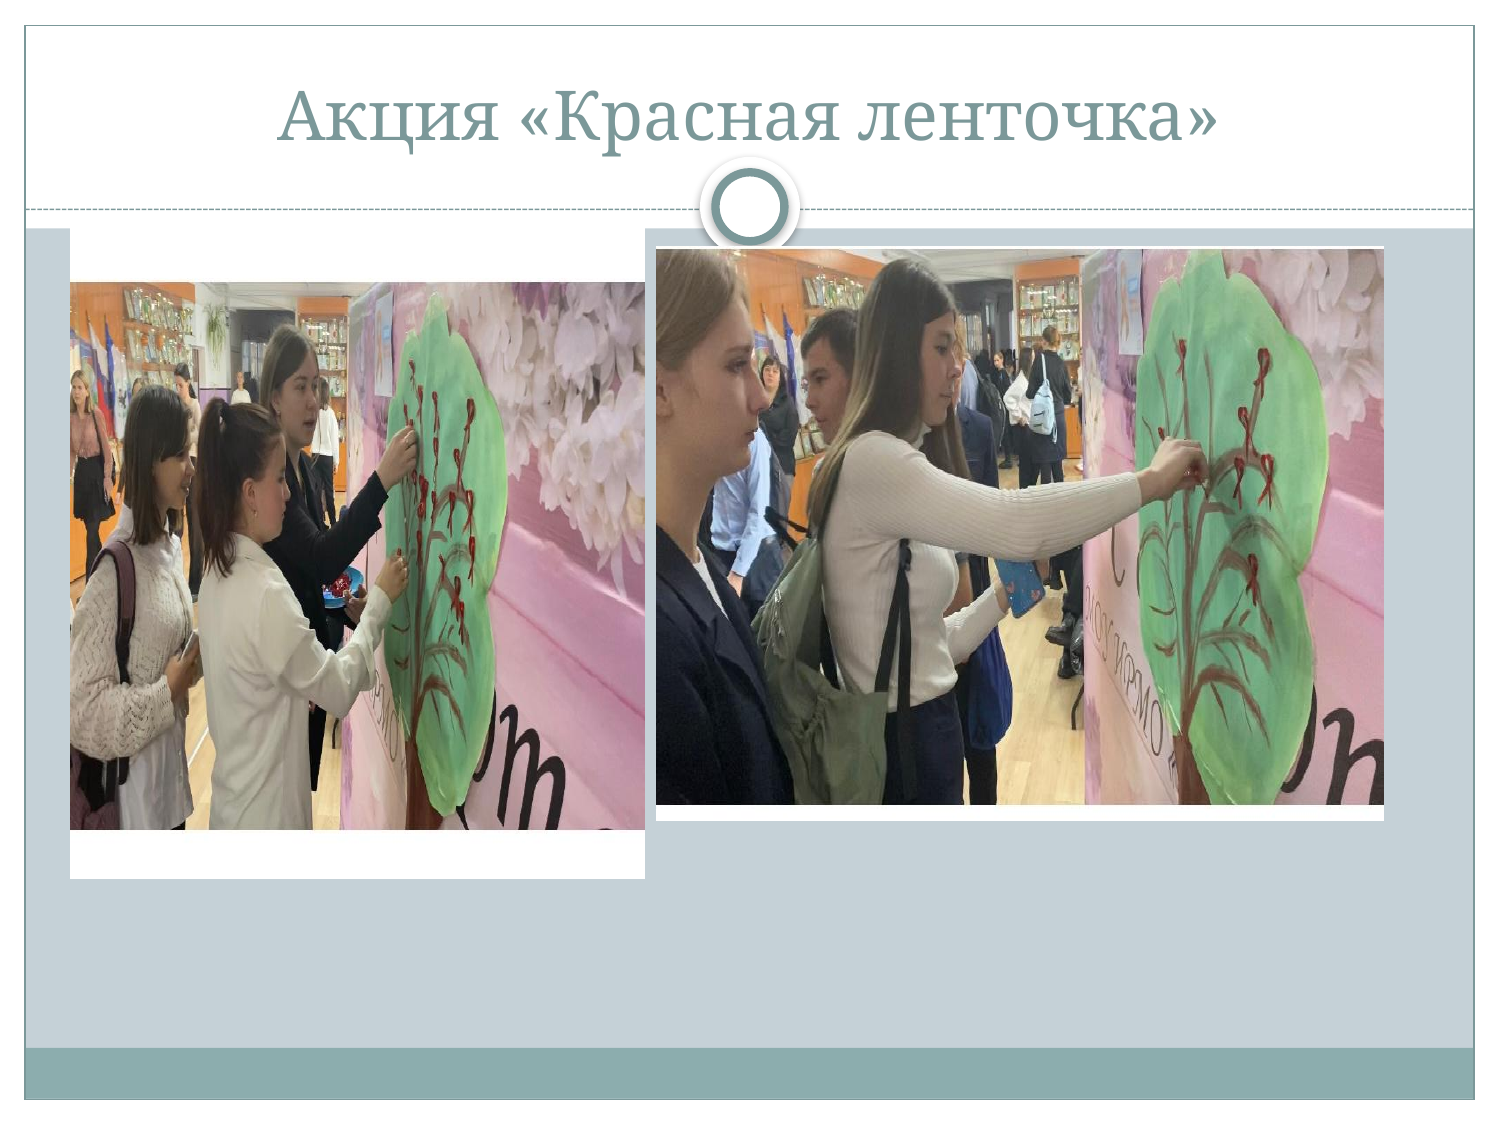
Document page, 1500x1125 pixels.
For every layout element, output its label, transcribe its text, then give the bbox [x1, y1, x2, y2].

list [70, 222, 645, 880]
title Акция «Красная ленточка» [49, 37, 1450, 162]
picture [655, 245, 1385, 821]
